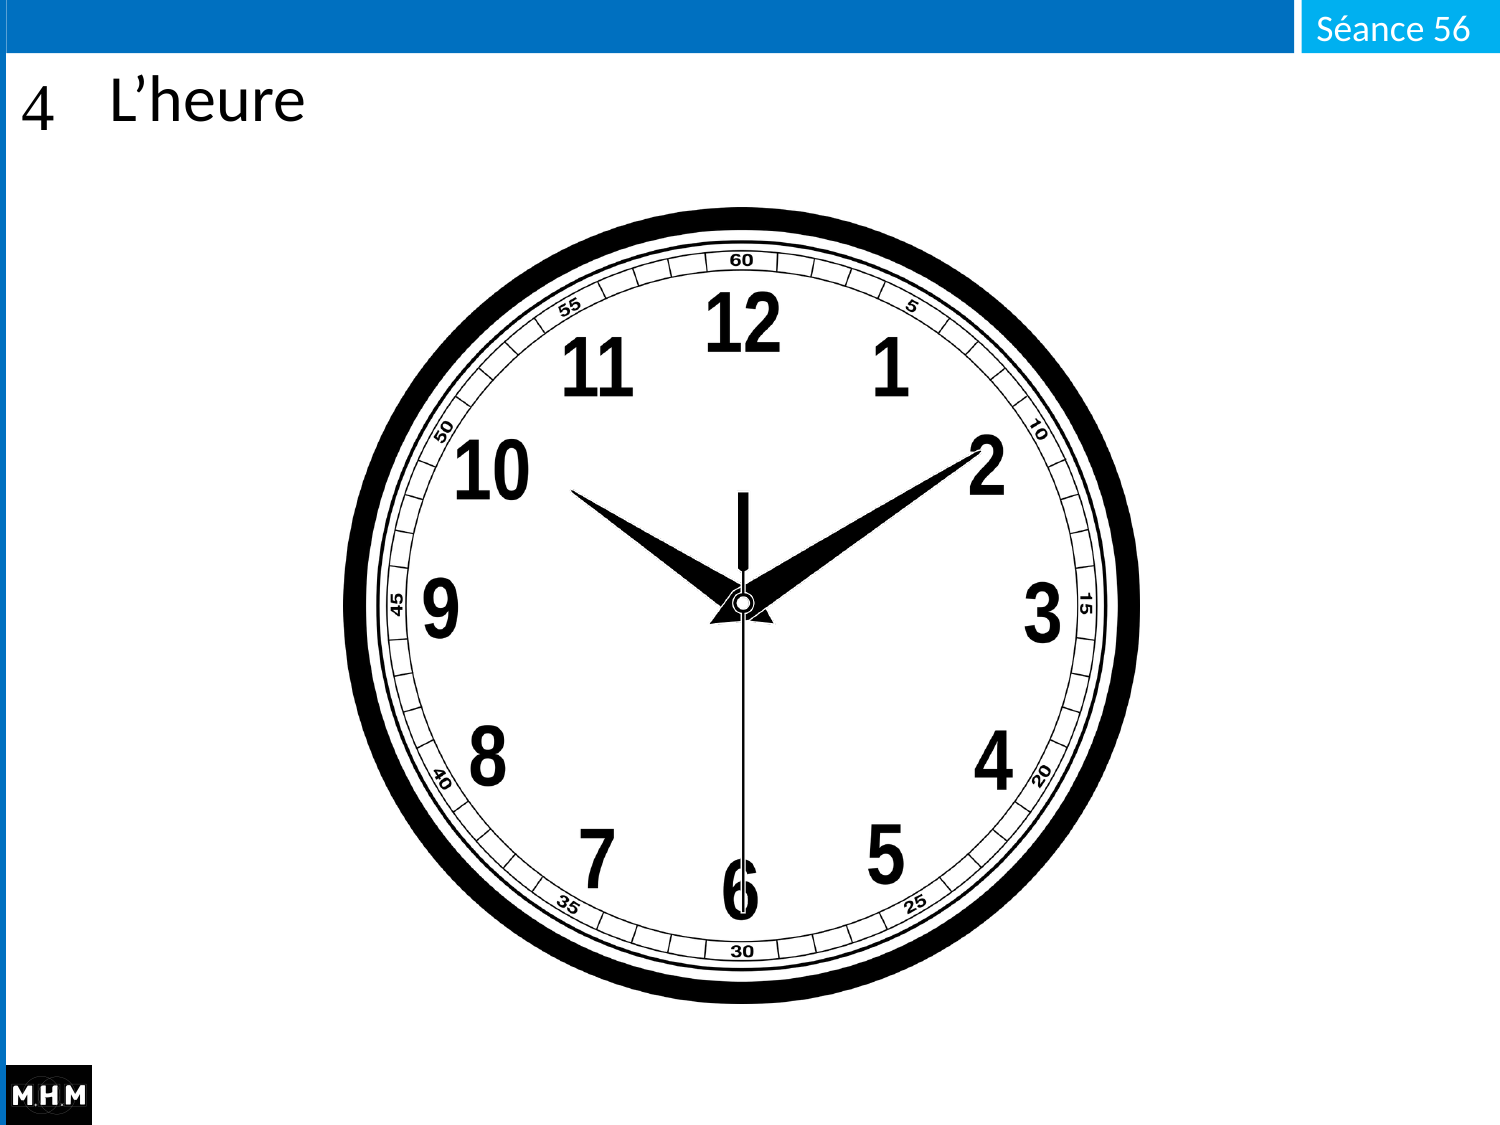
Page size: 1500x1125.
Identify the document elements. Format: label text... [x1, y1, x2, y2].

picture [343, 207, 1140, 1004]
picture [6, 1065, 92, 1125]
title L’heure [94, 57, 1389, 144]
